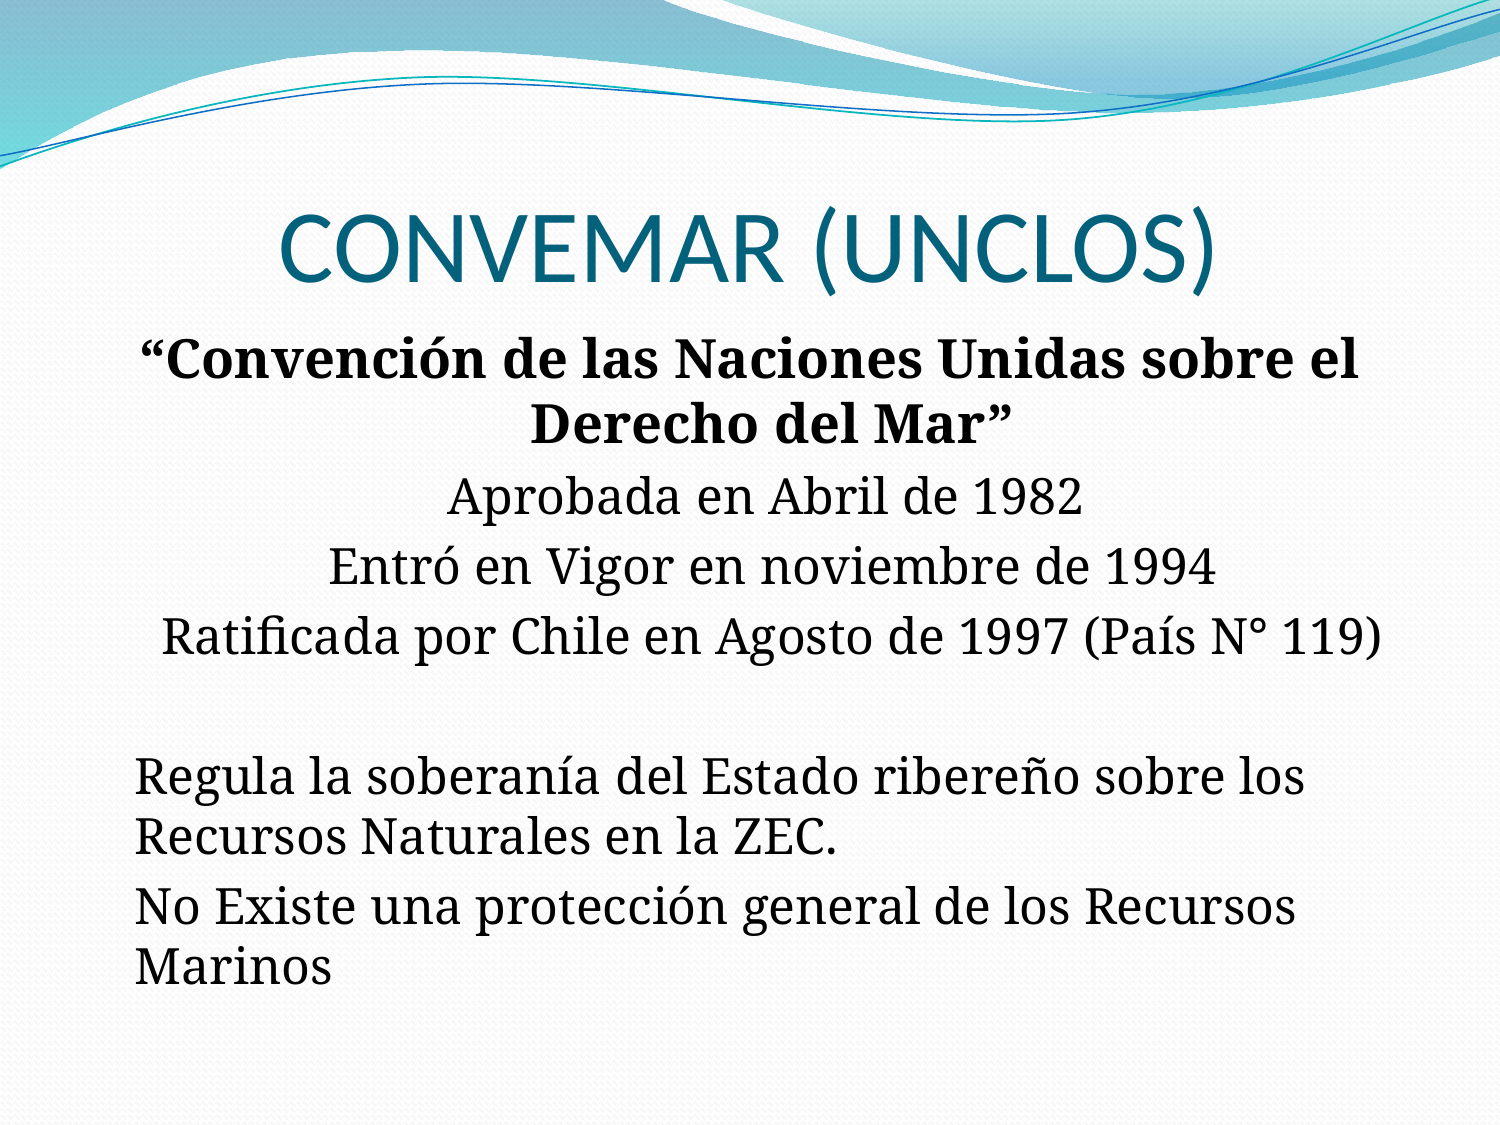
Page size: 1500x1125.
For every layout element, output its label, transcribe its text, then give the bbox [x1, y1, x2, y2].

list “Convención de las Naciones Unidas sobre el Derecho del Mar” Aprobada en Abril de 1982 Entró en Vigor en noviembre de 1994 Ratificada por Chile en Agosto de 1997 (País N° 119) Regula la soberanía del Estado ribereño sobre los Recursos Naturales en la ZEC. No Existe una protección general de los Recursos Marinos [75, 317, 1425, 1038]
title CONVEMAR (UNCLOS) [75, 115, 1425, 303]
